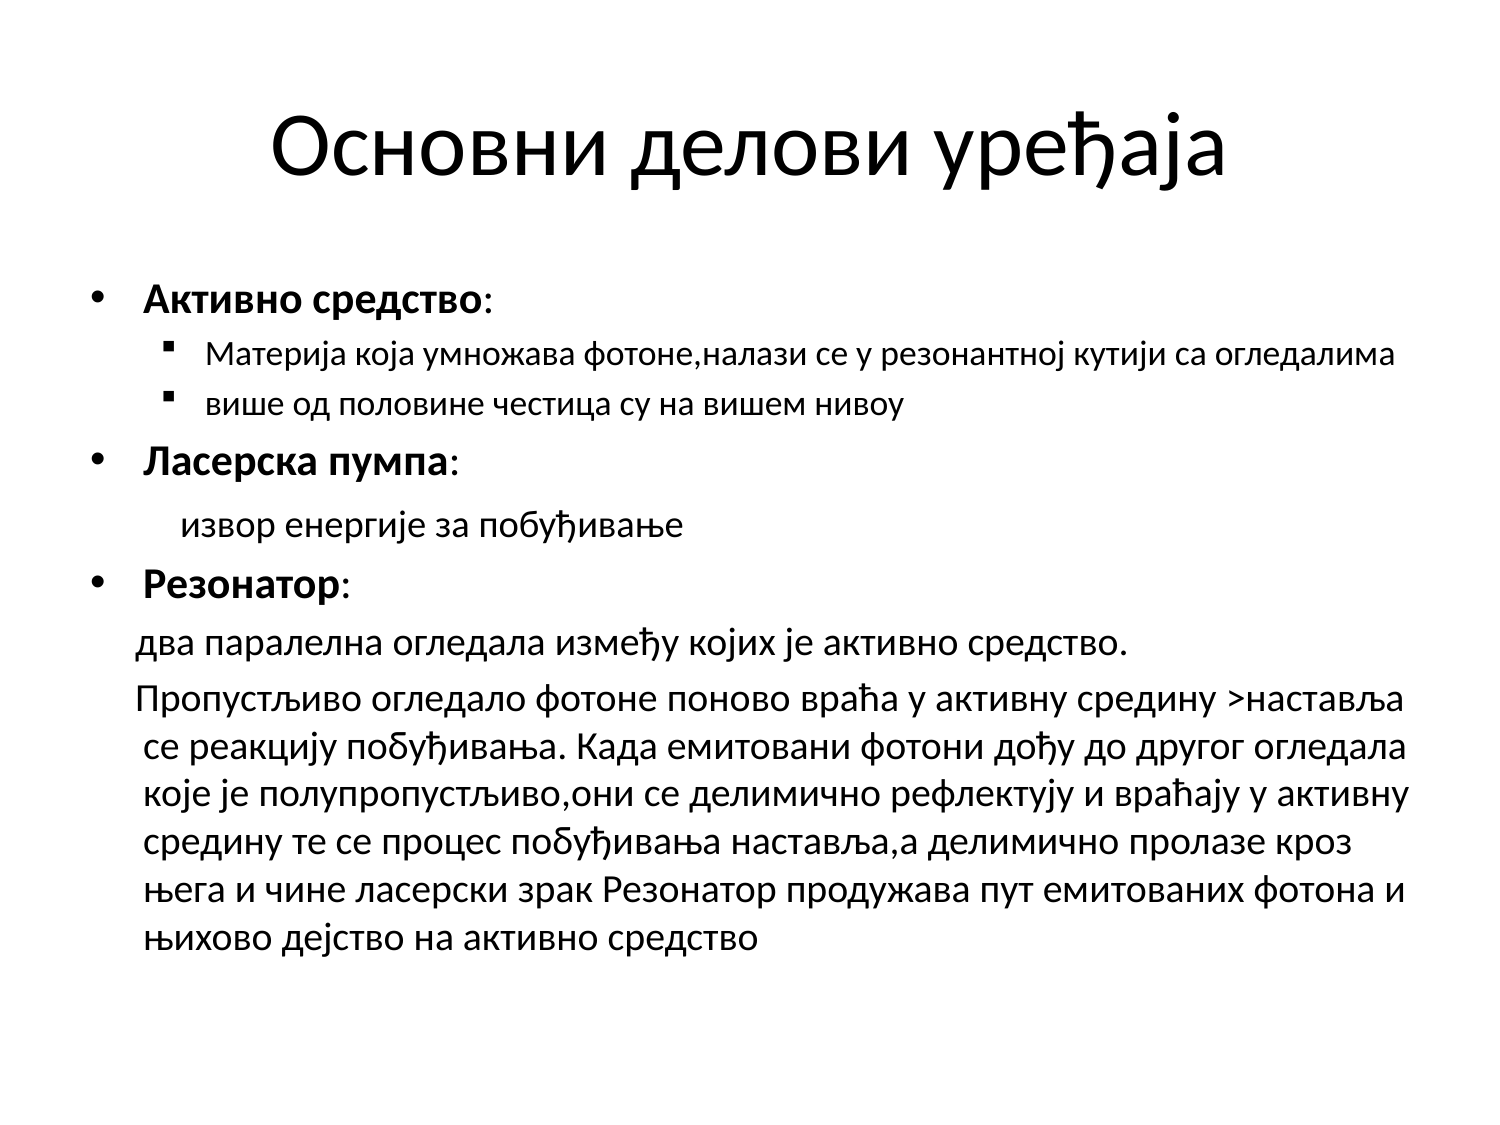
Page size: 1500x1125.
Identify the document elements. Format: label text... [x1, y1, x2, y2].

title Основни делови уређаја [75, 45, 1425, 233]
list Активно средство: Материја која умножава фотоне,налази се у резонантној кутији са огледалима више од половине честица су на вишем нивоу Ласерска пумпа: извор енергије за побуђивање Резонатор: два паралелна огледала између којих је активно средство. Пропустљиво огледало фотоне поново враћа у активну средину >наставља се реакцију побуђивања. Када емитовани фотони дођу до другог огледала које је полупропустљиво,они се делимично рефлектују и враћају у активну средину те се процес побуђивања наставља,а делимично пролазе кроз њега и чине ласерски зрак Резонатор продужава пут емитованих фотона и њихово дејство на активно средство [75, 262, 1425, 1005]
